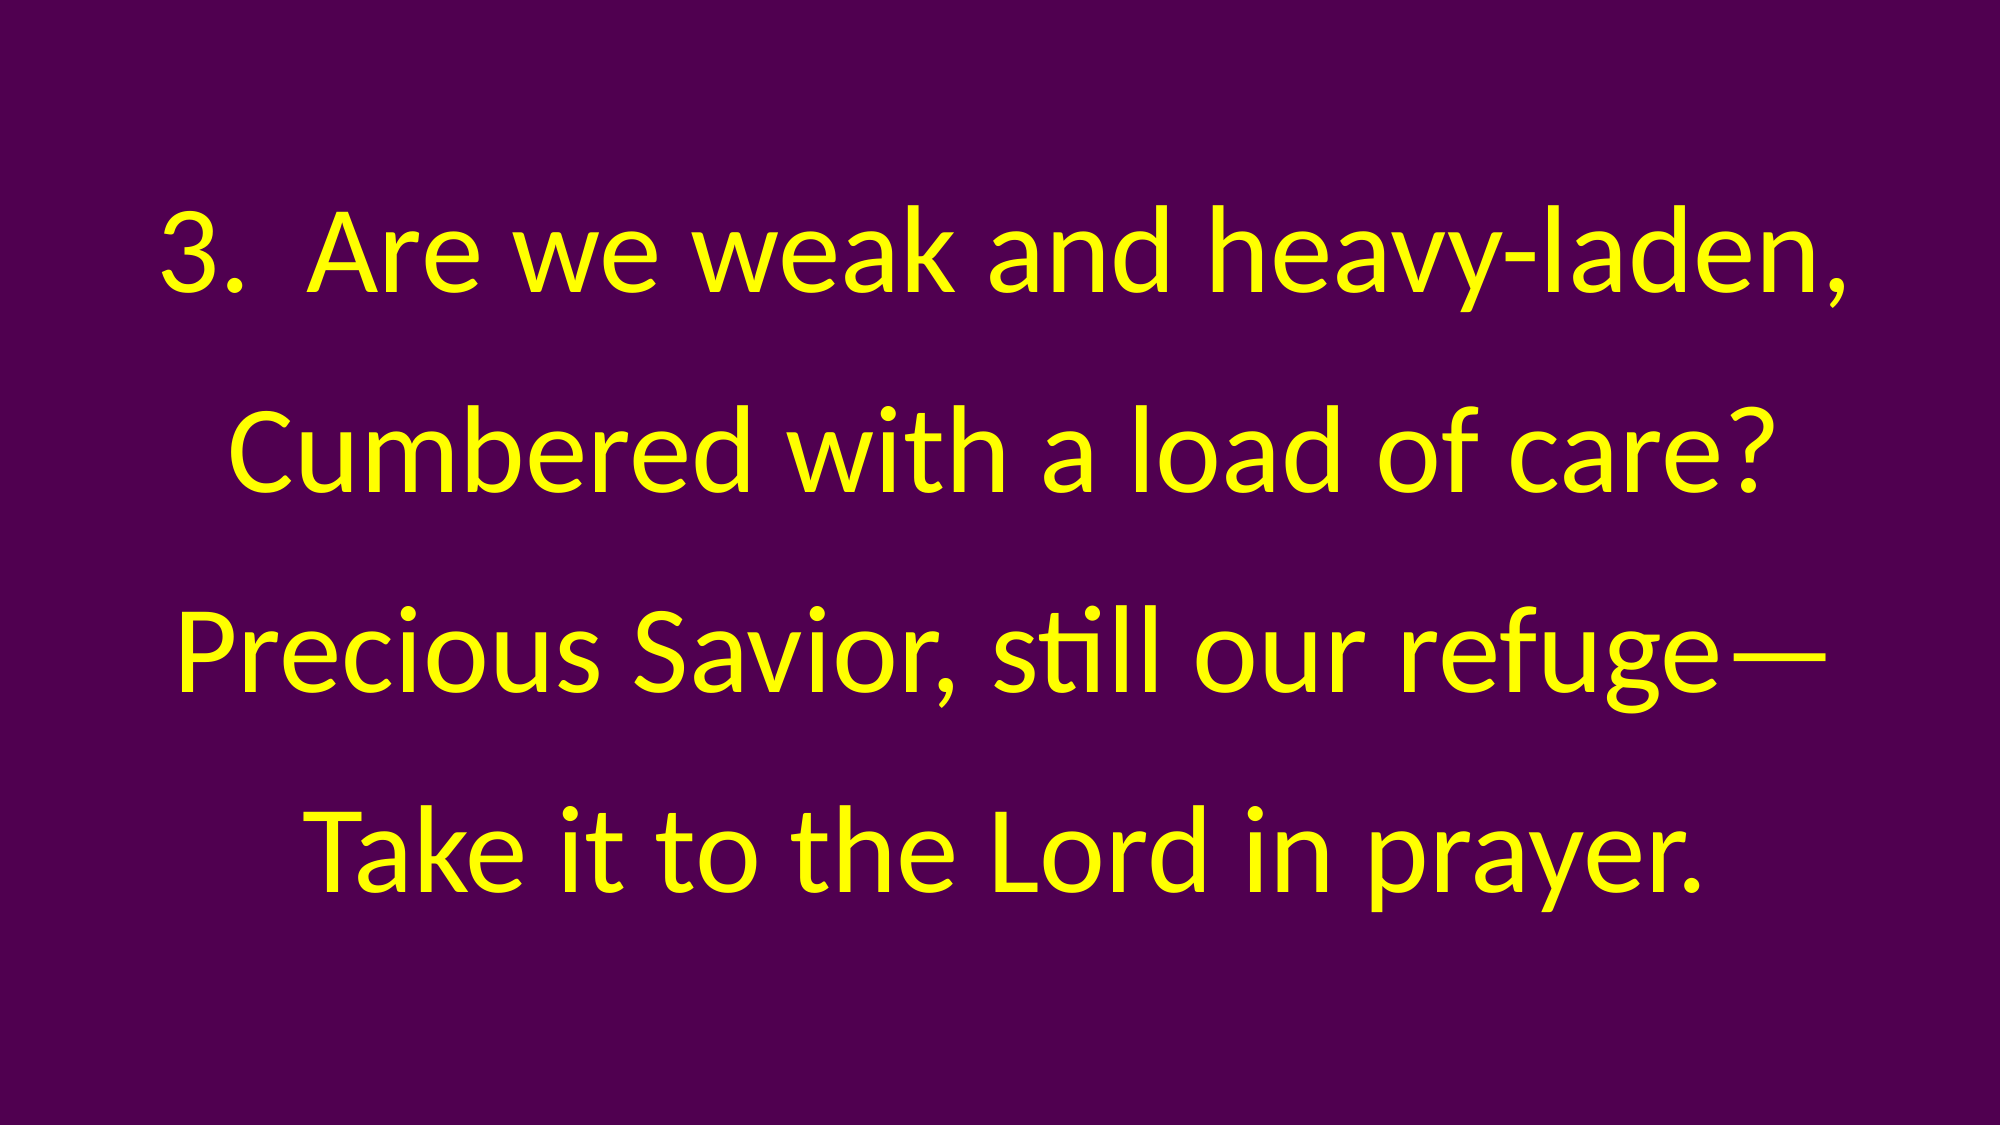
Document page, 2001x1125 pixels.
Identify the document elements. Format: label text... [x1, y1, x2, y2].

text_box 3. Are we weak and heavy-laden, Cumbered with a load of care? Precious Savior, still our refuge— Take it to the Lord in prayer. [0, 159, 2000, 925]
